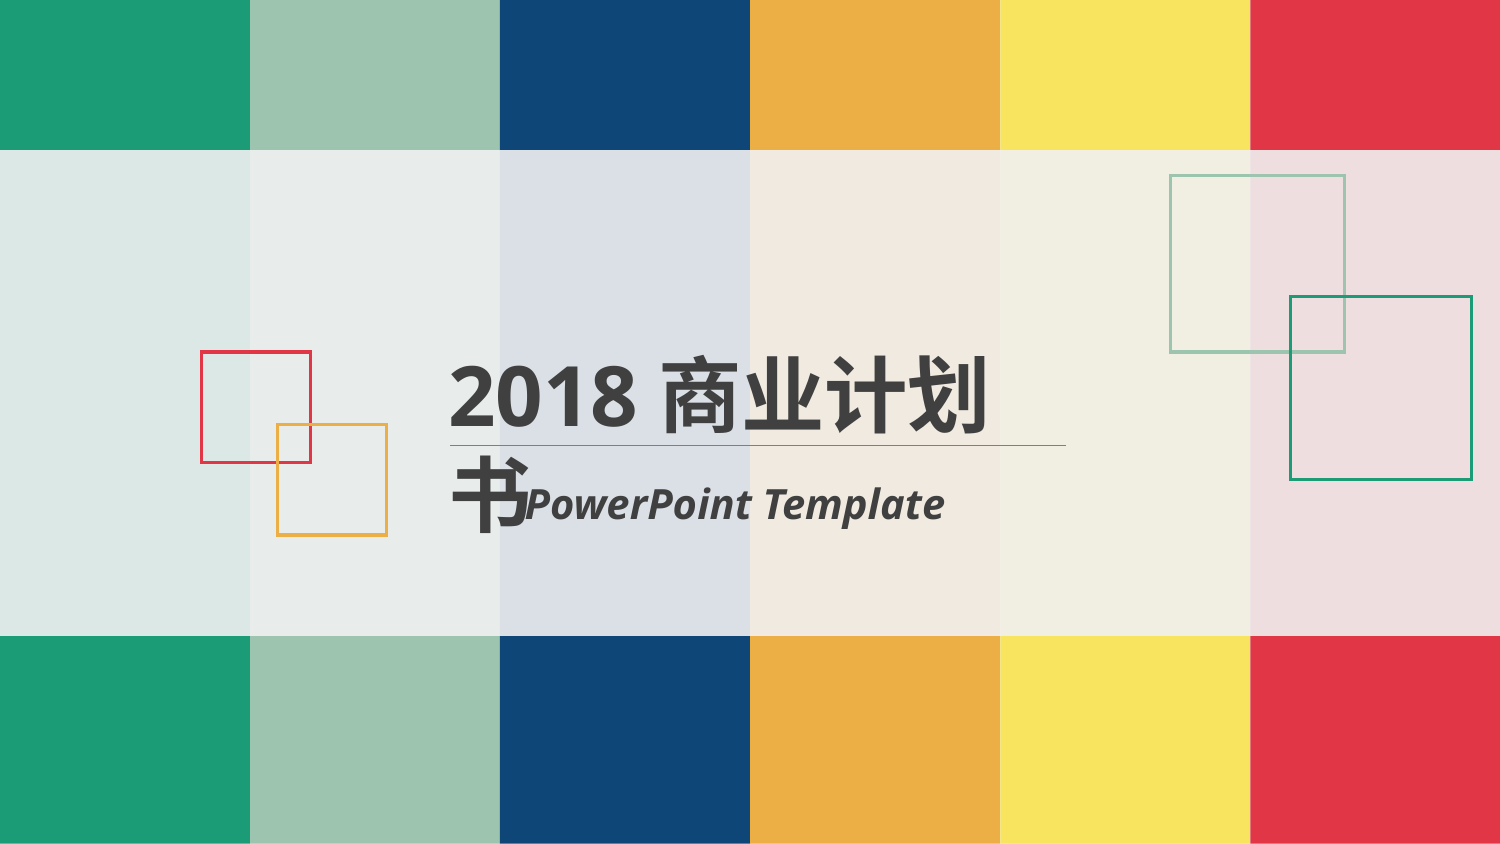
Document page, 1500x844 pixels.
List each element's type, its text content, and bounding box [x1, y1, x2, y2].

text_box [1169, 175, 1472, 481]
text_box [0, 150, 1500, 636]
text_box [201, 351, 387, 536]
text_box 2018商业计划书 [433, 335, 1089, 551]
